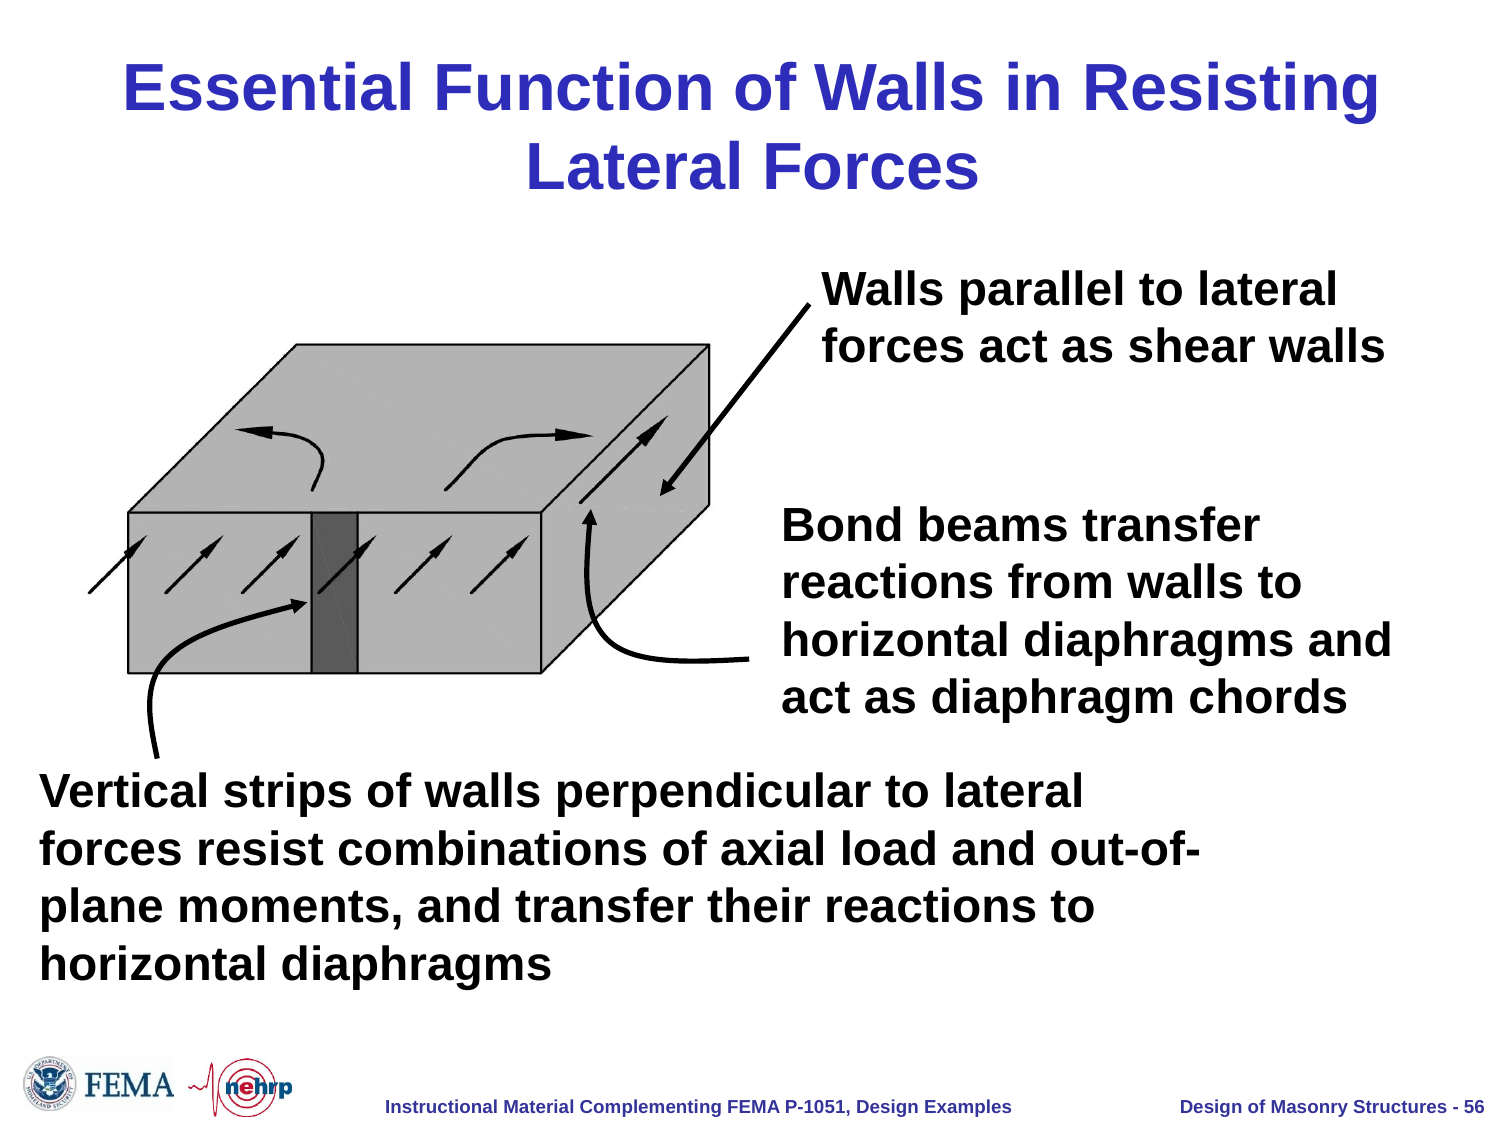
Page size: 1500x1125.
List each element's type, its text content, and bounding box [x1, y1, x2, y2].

picture [188, 1058, 292, 1117]
text_box Walls parallel to lateral forces act as shear walls [806, 250, 1500, 380]
footer Instructional Material Complementing FEMA P-1051, Design Examples [337, 1087, 1042, 1125]
title Essential Function of Walls in Resisting Lateral Forces [40, 0, 1466, 247]
picture [23, 1056, 174, 1111]
slide_number Design of Masonry Structures - 56 [1042, 1077, 1500, 1125]
text_box Bond beams transfer reactions from walls to horizontal diaphragms and act as diaphragm chords [813, 486, 1460, 731]
text_box Vertical strips of walls perpendicular to lateral forces resist combinations of axial load and out-of-plane moments, and transfer their reactions to horizontal diaphragms [39, 759, 1213, 990]
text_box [54, 273, 810, 759]
